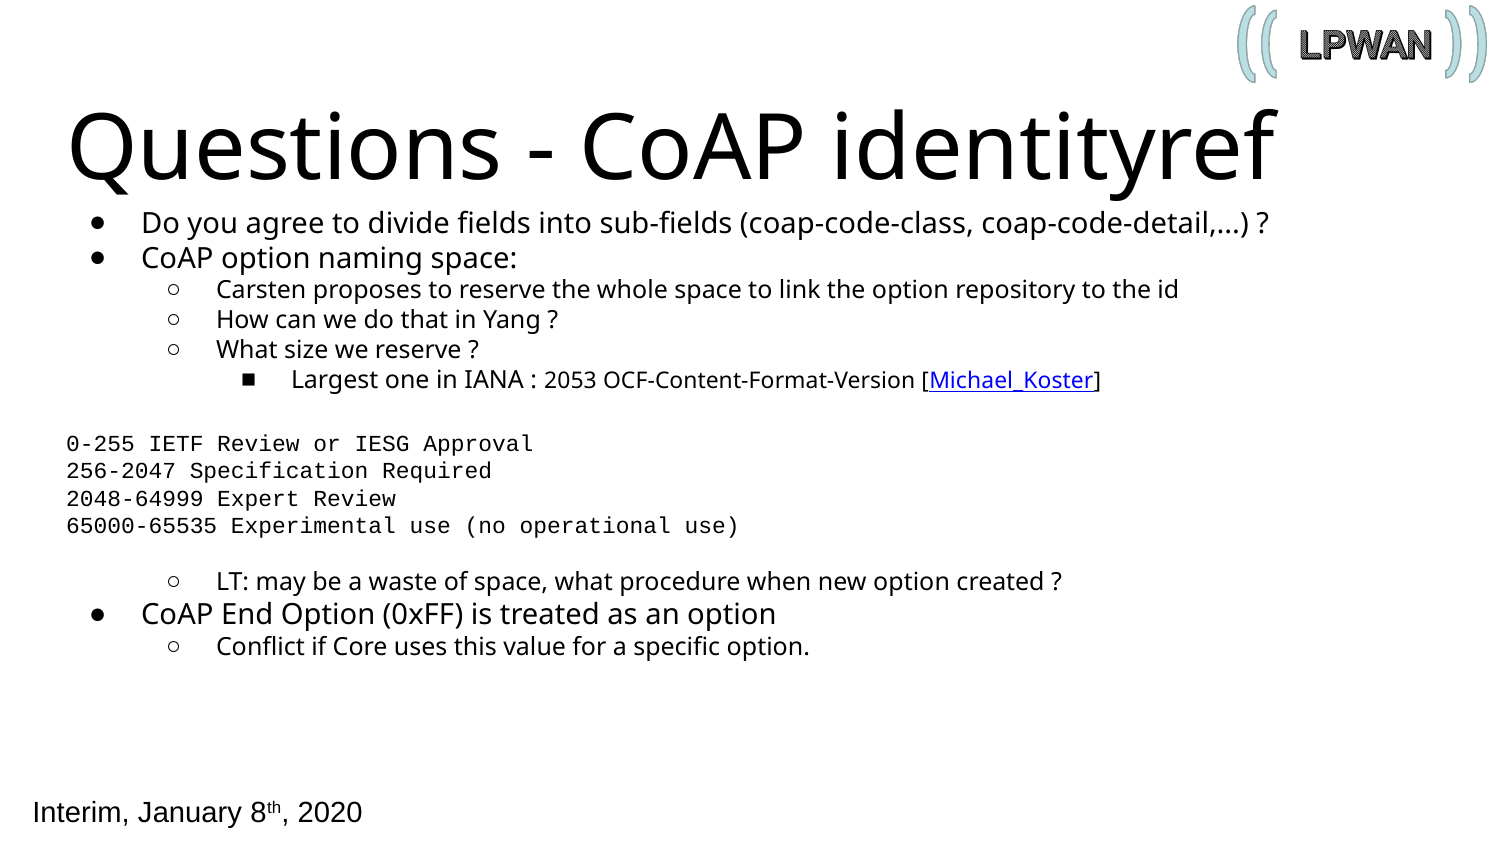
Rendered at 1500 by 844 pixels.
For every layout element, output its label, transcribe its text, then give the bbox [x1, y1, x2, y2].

list Do you agree to divide fields into sub-fields (coap-code-class, coap-code-detail,...) ? CoAP option naming space: Carsten proposes to reserve the whole space to link the option repository to the id How can we do that in Yang ? What size we reserve ? Largest one in IANA : 2053 OCF-Content-Format-Version [Michael_Koster] 0-255 IETF Review or IESG Approval 256-2047 Specification Required 2048-64999 Expert Review 65000-65535 Experimental use (no operational use) LT: may be a waste of space, what procedure when new option created ? CoAP End Option (0xFF) is treated as an option Conflict if Core uses this value for a specific option. [51, 189, 1367, 750]
title Questions - CoAP identityref [51, 72, 1449, 167]
picture [1237, 5, 1487, 83]
